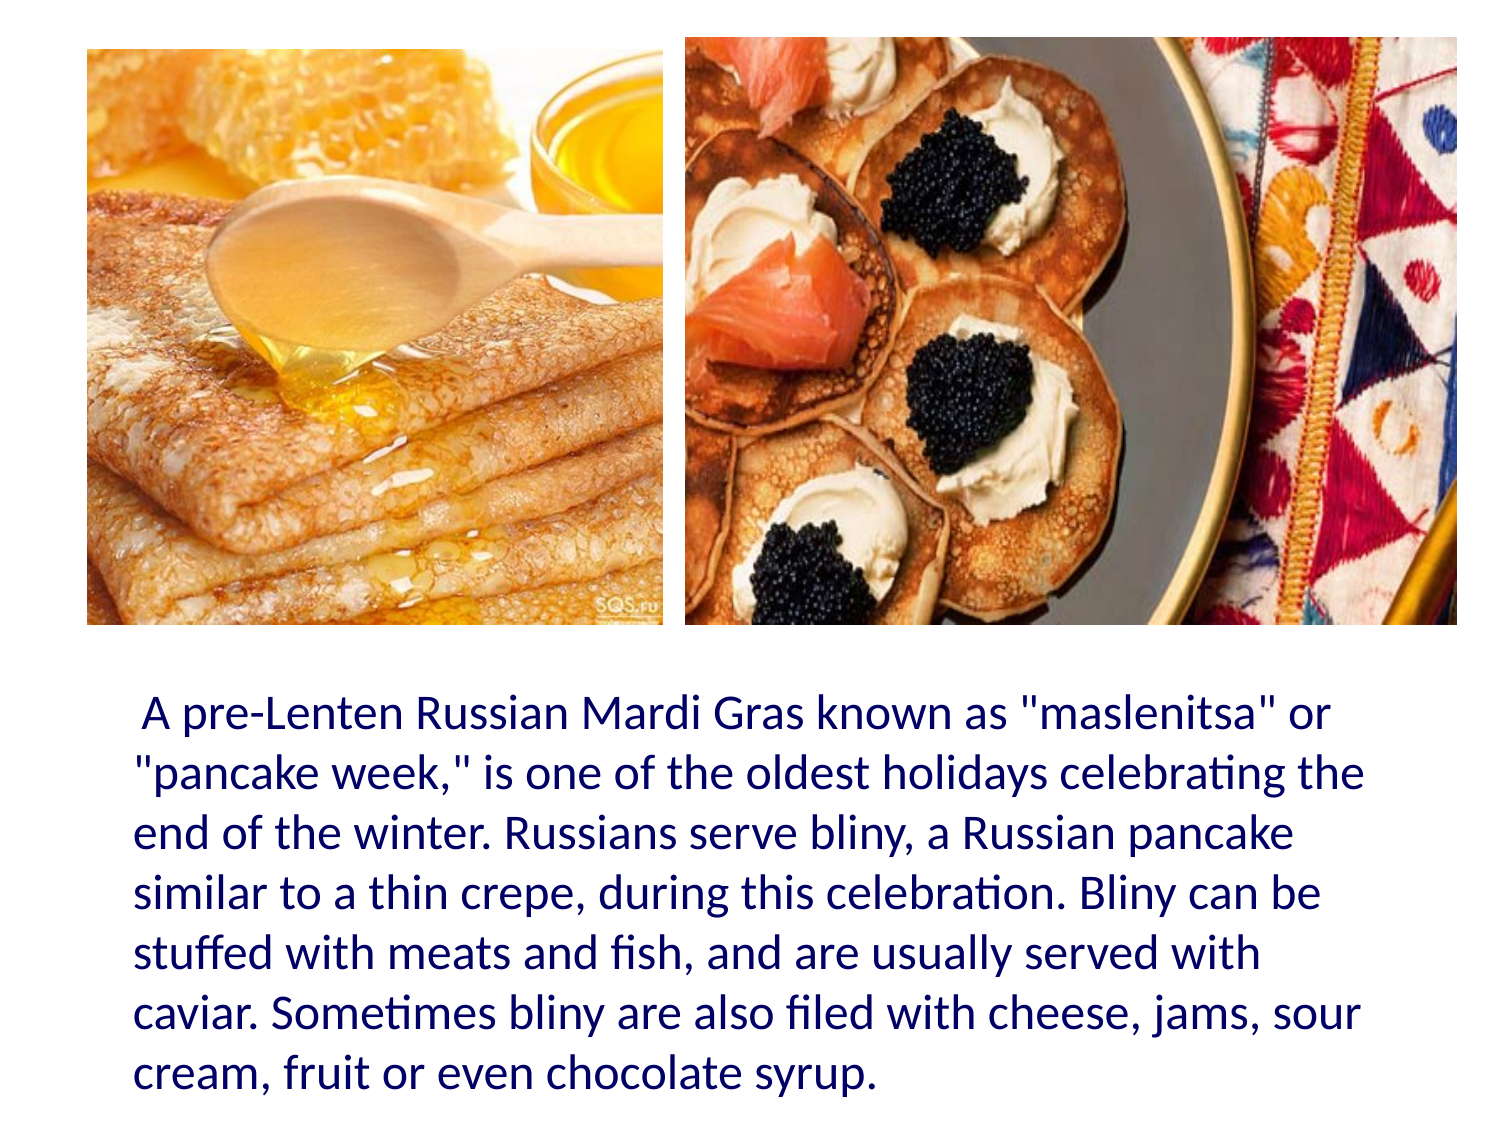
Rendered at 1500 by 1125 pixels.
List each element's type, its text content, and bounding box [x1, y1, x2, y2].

picture [685, 37, 1457, 626]
picture [87, 49, 663, 626]
text_box A pre-Lenten Russian Mardi Gras known as "maslenitsa" or "pancake week," is one of the oldest holidays celebrating the end of the winter. Russians serve bliny, a Russian pancake similar to a thin crepe, during this celebration. Bliny can be stuffed with meats and fish, and are usually served with caviar. Sometimes bliny are also filed with cheese, jams, sour cream, fruit or even chocolate syrup. [118, 537, 1381, 1125]
